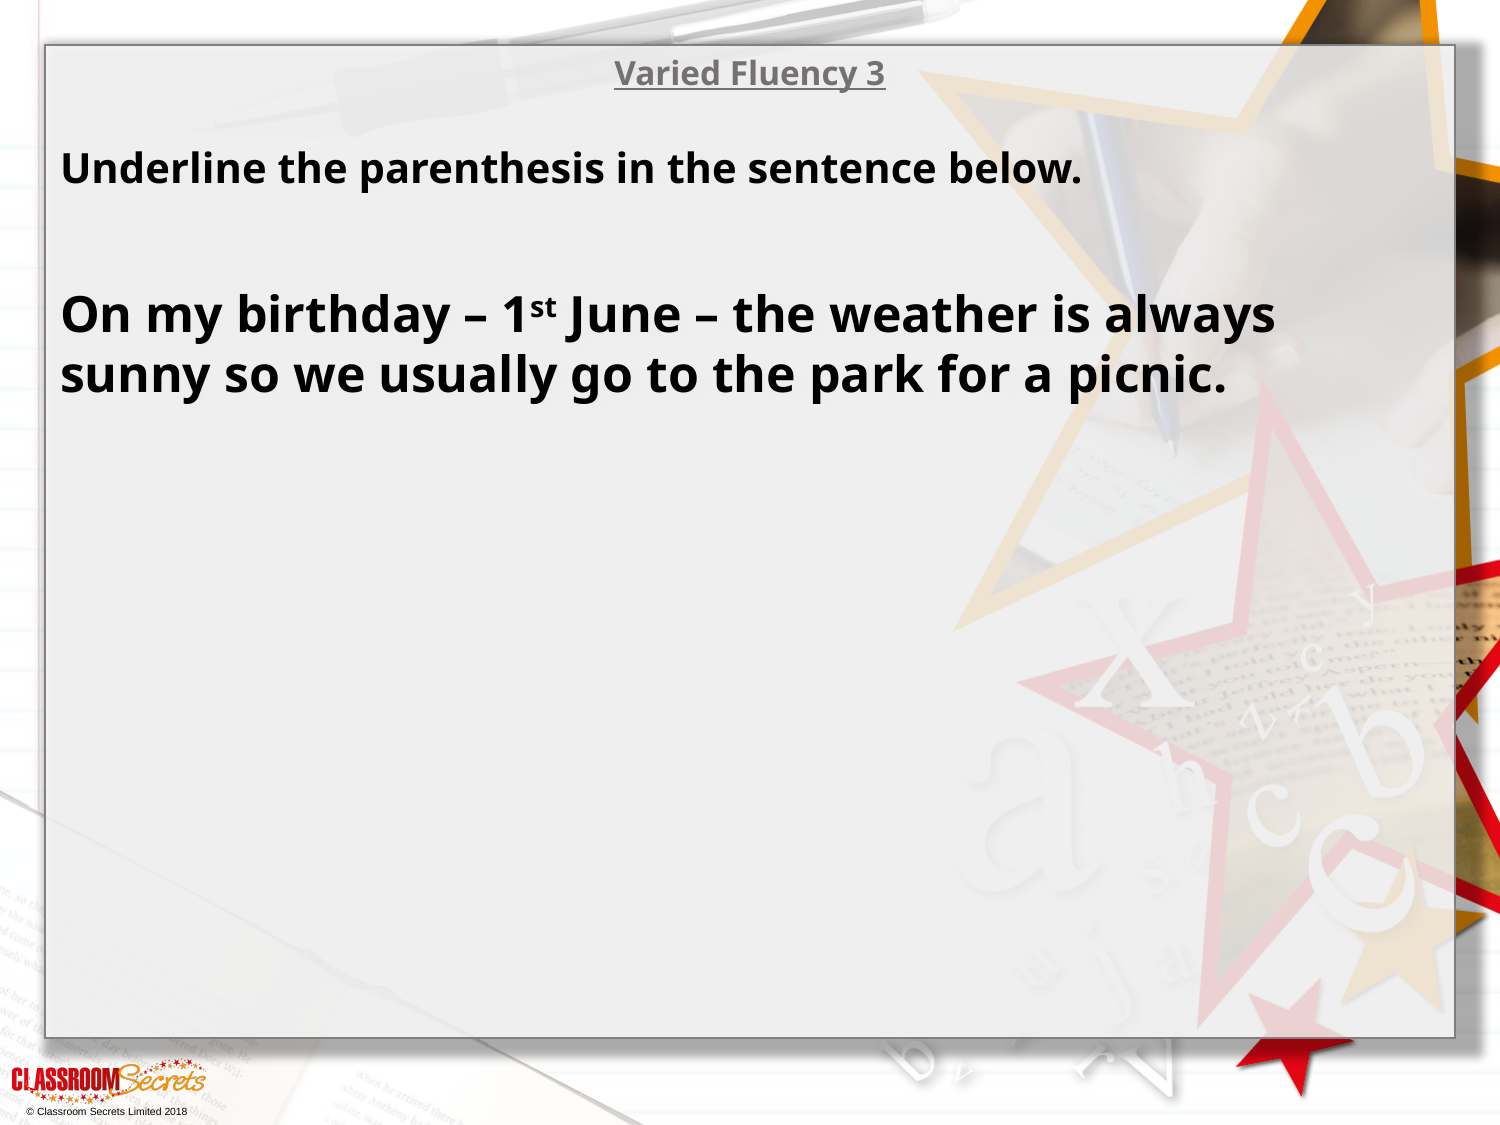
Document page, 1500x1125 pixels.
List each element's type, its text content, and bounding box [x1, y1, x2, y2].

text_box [11, 1058, 207, 1125]
text_box Varied Fluency 3 Underline the parenthesis in the sentence below. On my birthday – 1st June – the weather is always sunny so we usually go to the park for a picnic. [44, 44, 1456, 1039]
picture [0, 0, 1500, 1125]
